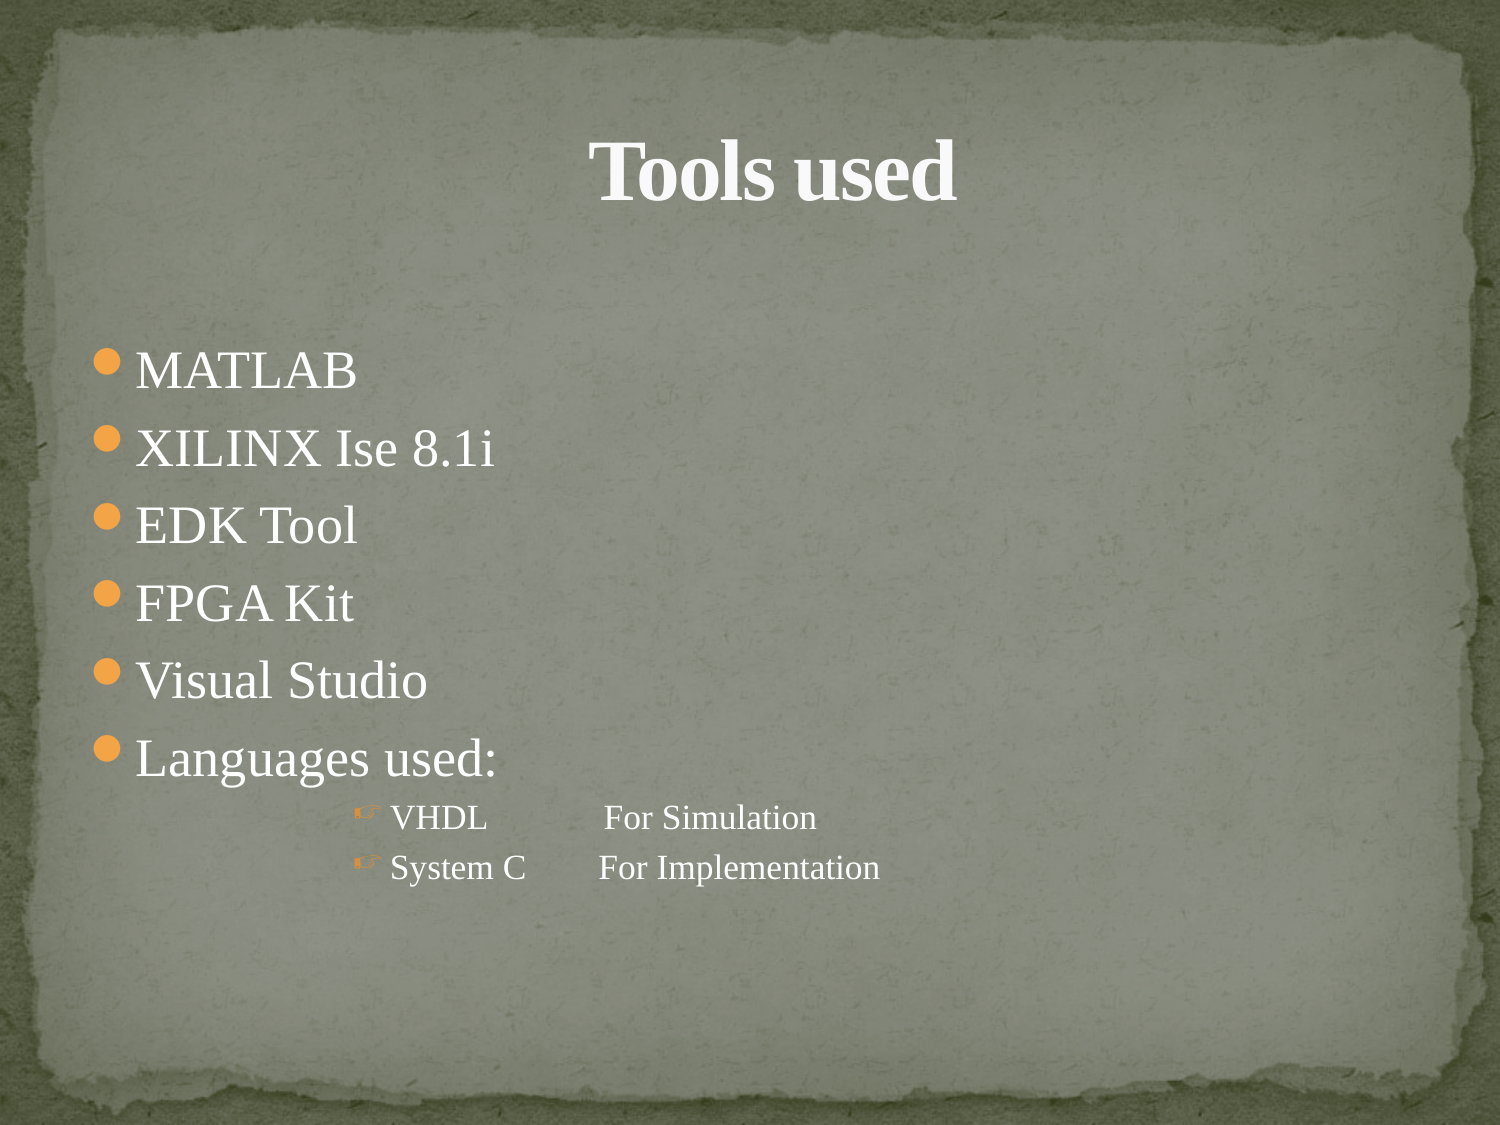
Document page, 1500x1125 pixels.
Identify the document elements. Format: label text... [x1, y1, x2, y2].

title Tools used [74, 24, 1425, 225]
list MATLAB XILINX Ise 8.1i EDK Tool FPGA Kit Visual Studio Languages used: VHDL For Simulation System C For Implementation [75, 249, 1425, 1000]
